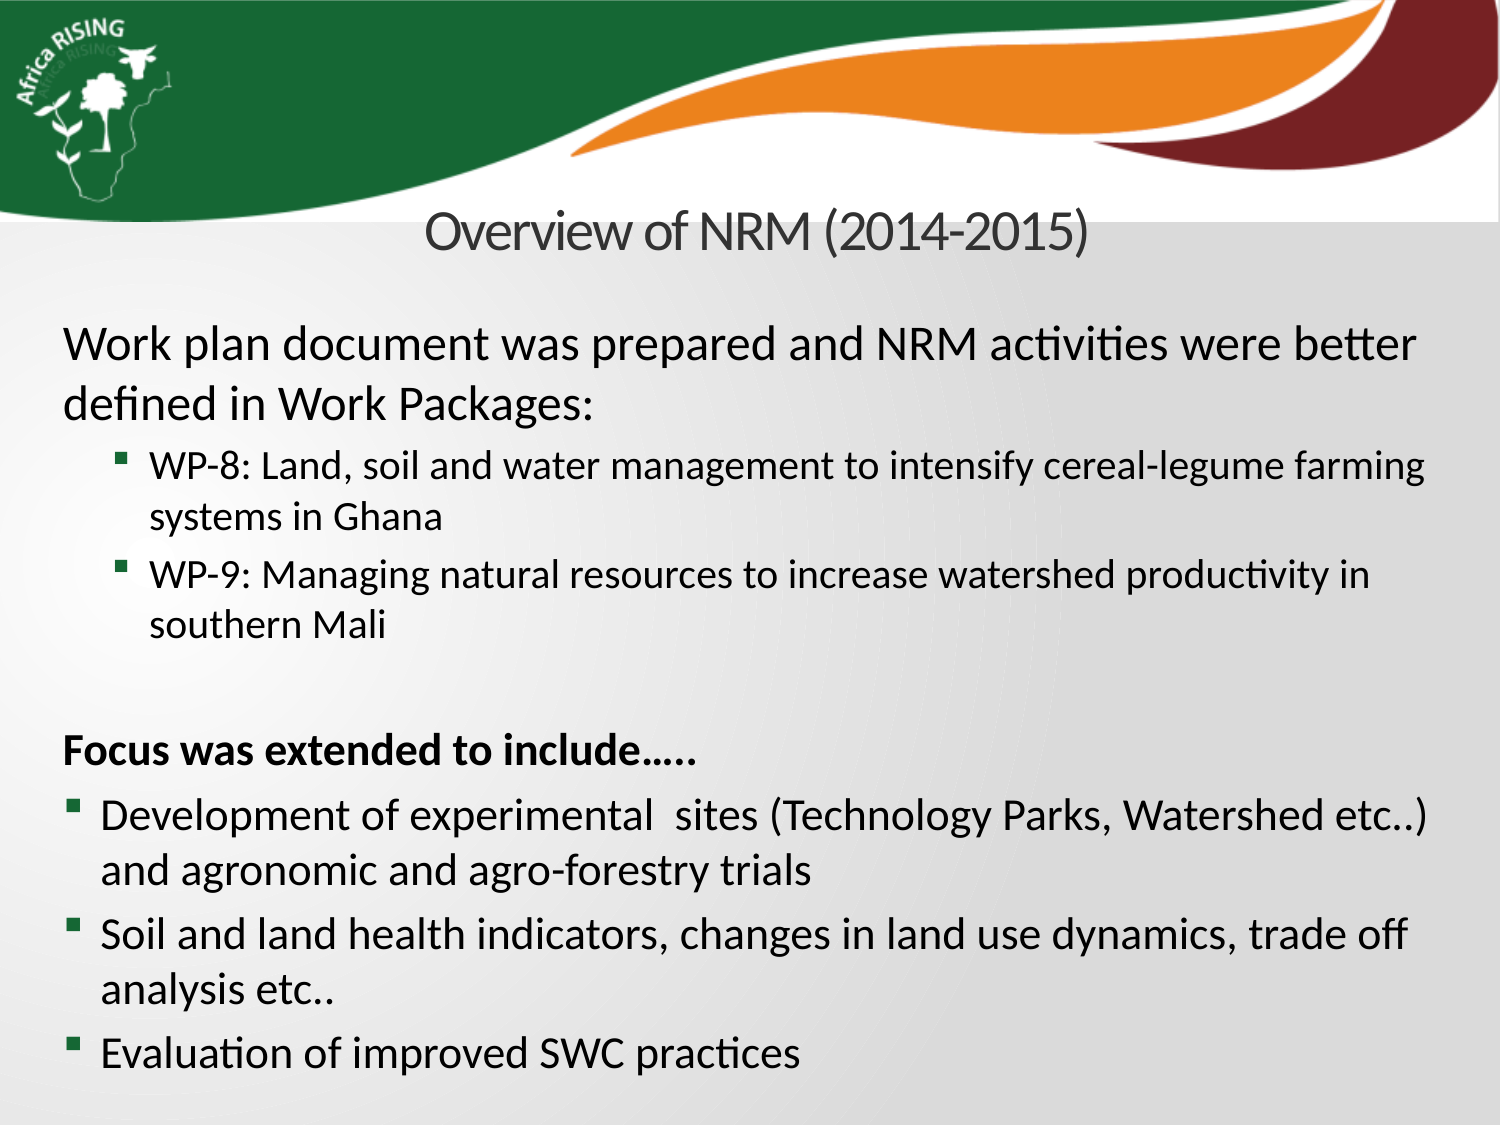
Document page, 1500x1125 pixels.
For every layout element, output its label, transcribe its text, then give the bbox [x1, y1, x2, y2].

picture [0, 0, 1499, 222]
title Overview of NRM (2014-2015) [88, 184, 1439, 265]
list Work plan document was prepared and NRM activities were better defined in Work Packages: WP-8: Land, soil and water management to intensify cereal-legume farming systems in Ghana WP-9: Managing natural resources to increase watershed productivity in southern Mali Focus was extended to include….. Development of experimental sites (Technology Parks, Watershed etc..) and agronomic and agro-forestry trials Soil and land health indicators, changes in land use dynamics, trade off analysis etc.. Evaluation of improved SWC practices [29, 302, 1483, 1083]
